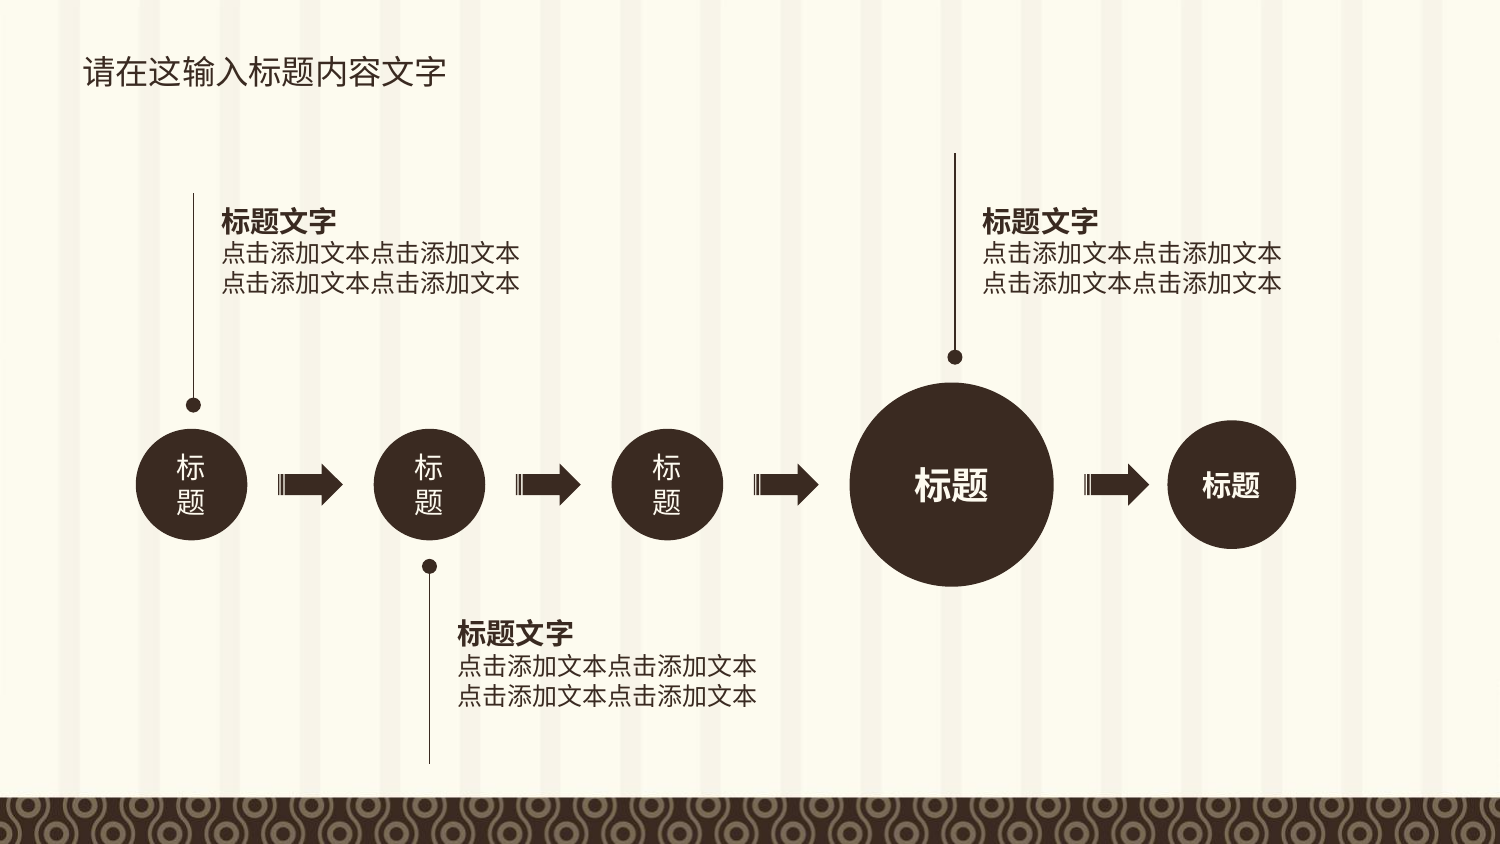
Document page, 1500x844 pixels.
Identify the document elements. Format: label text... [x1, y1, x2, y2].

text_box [947, 153, 1326, 365]
text_box 标题 [1165, 418, 1299, 552]
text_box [185, 192, 564, 413]
text_box [1082, 461, 1152, 508]
picture [0, 0, 1500, 844]
text_box [752, 461, 821, 508]
text_box 标题 [609, 426, 726, 543]
text_box 请在这输入标题内容文字 [67, 43, 703, 99]
text_box [514, 461, 583, 508]
text_box 标题 [847, 380, 1056, 589]
text_box 标题 [371, 458, 488, 543]
text_box 标题 [133, 426, 250, 543]
text_box [276, 461, 345, 508]
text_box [421, 558, 801, 765]
